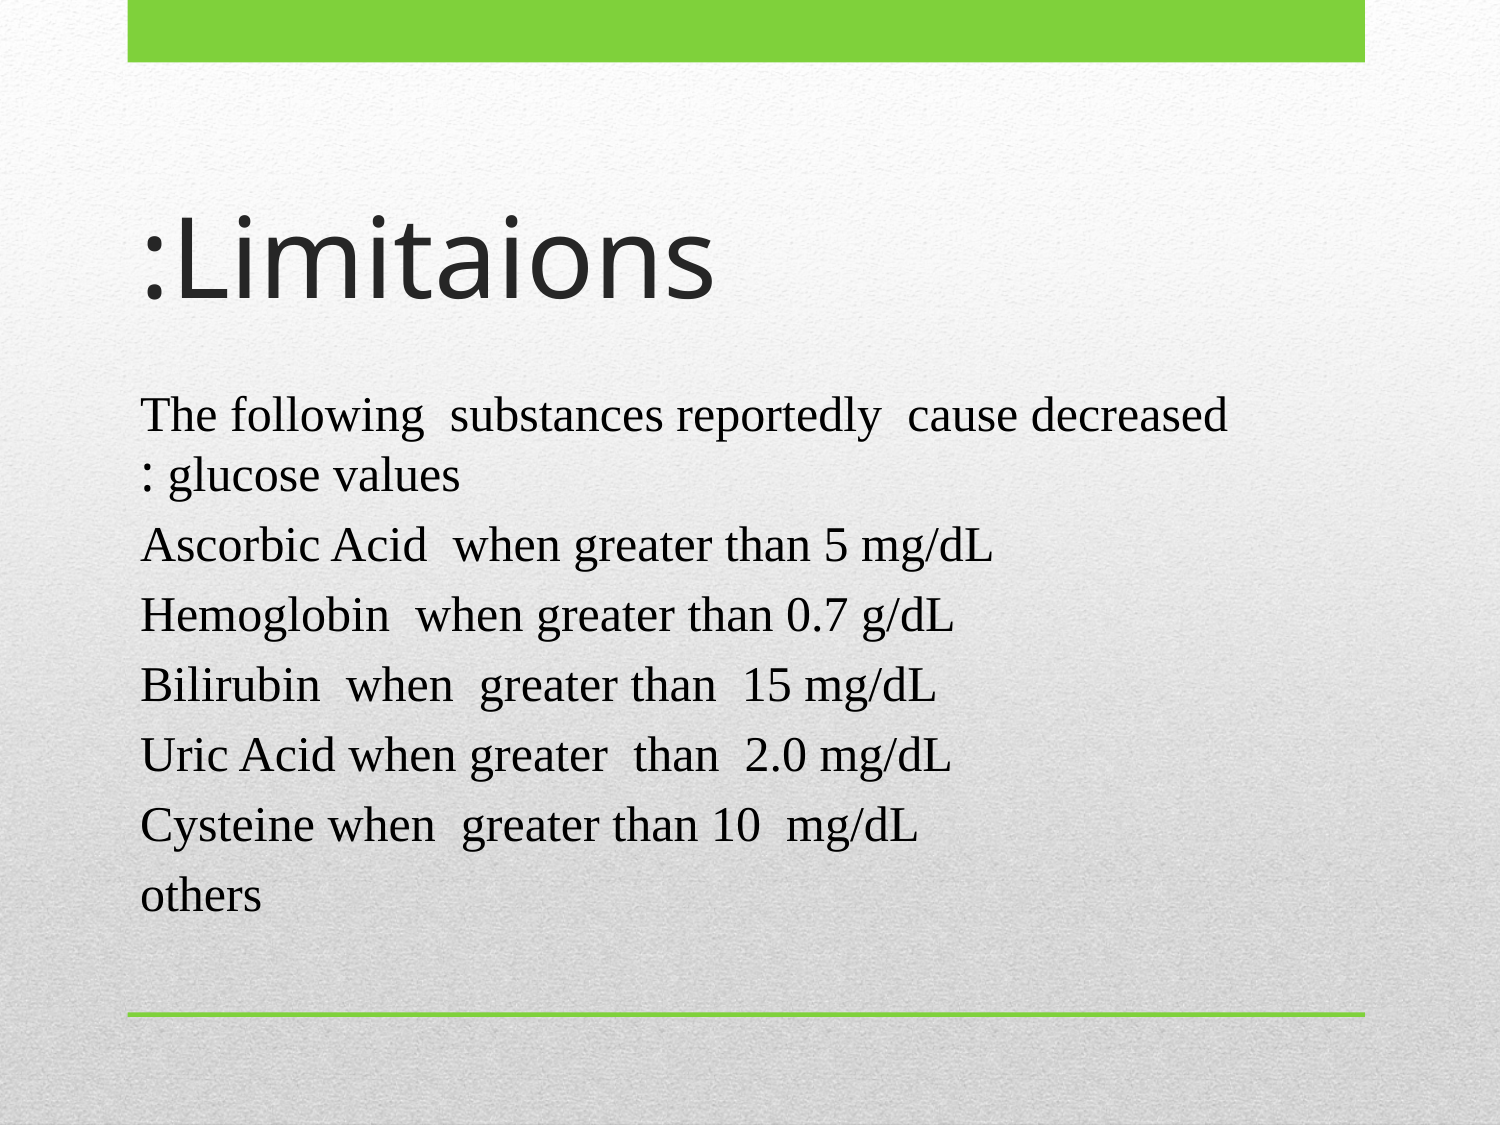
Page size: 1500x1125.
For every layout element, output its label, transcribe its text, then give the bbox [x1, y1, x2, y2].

list The following substances reportedly cause decreased glucose values : Ascorbic Acid when greater than 5 mg/dL Hemoglobin when greater than 0.7 g/dL Bilirubin when greater than 15 mg/dL Uric Acid when greater than 2.0 mg/dL Cysteine when greater than 10 mg/dL others [125, 290, 1363, 1012]
title Limitaions: [123, 66, 1237, 329]
